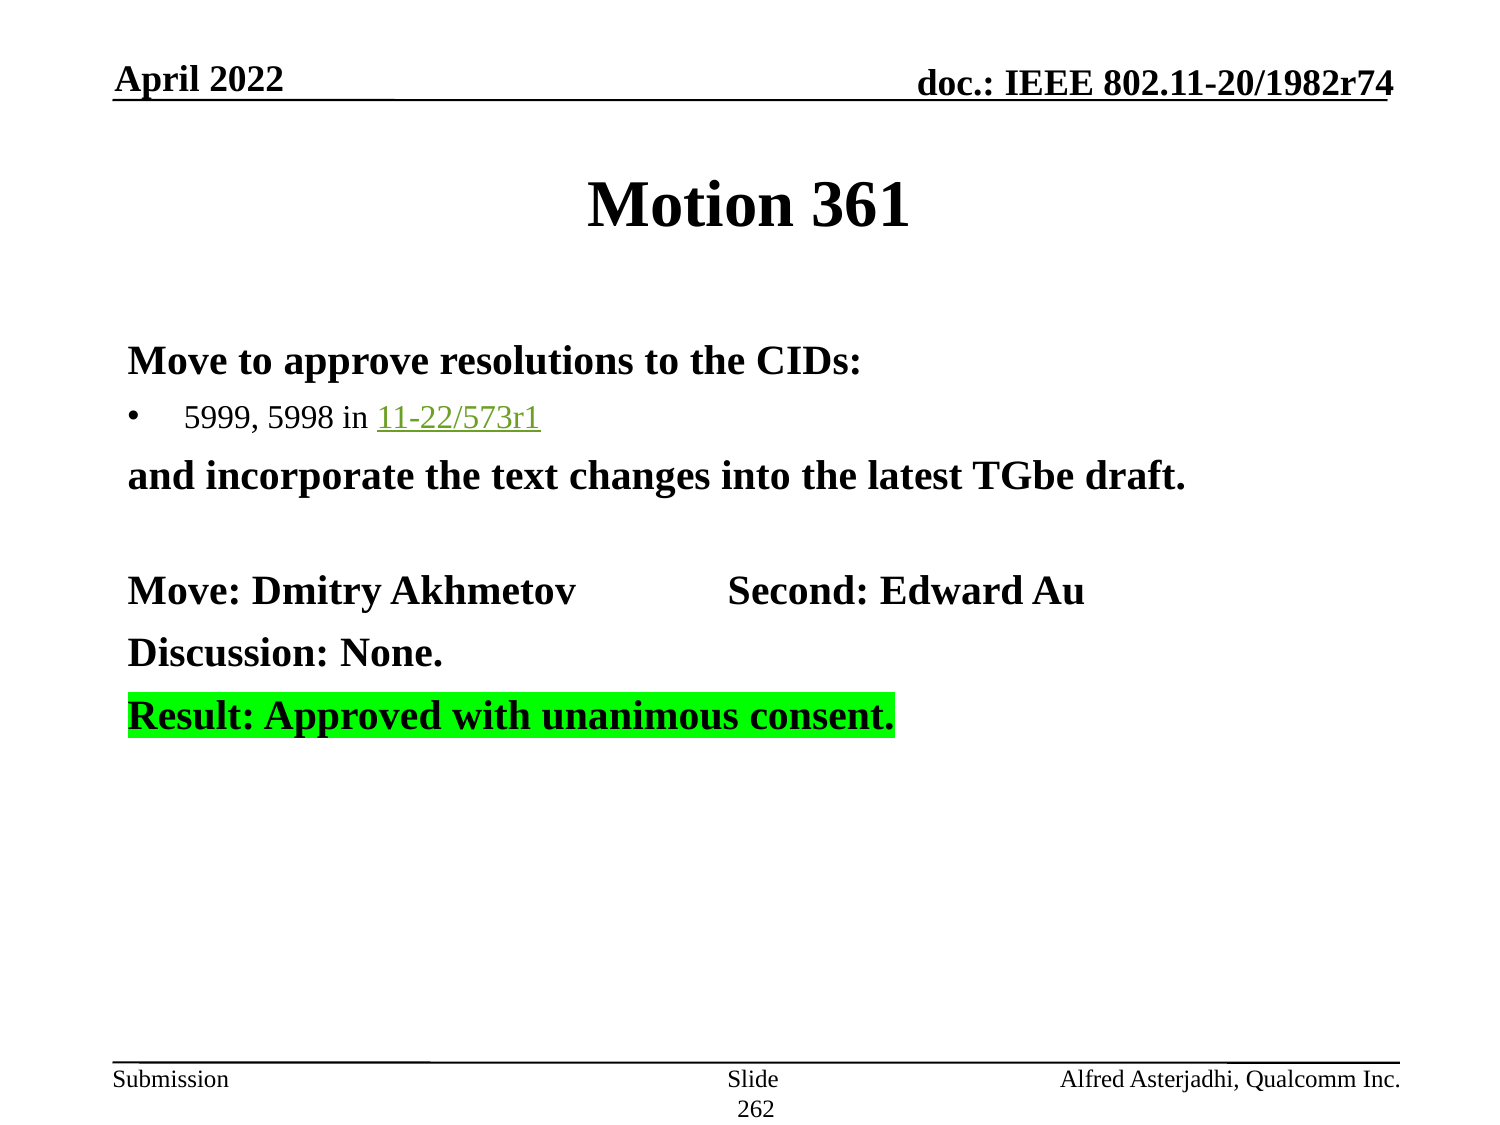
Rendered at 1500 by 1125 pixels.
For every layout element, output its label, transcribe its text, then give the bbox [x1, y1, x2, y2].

list Move to approve resolutions to the CIDs: 5999, 5998 in 11-22/573r1 and incorporate the text changes into the latest TGbe draft. Move: Dmitry Akhmetov Second: Edward Au Discussion: None. Result: Approved with unanimous consent. [112, 324, 1388, 1000]
title Motion 361 [112, 112, 1388, 288]
footer Alfred Asterjadhi, Qualcomm Inc. [878, 1061, 1402, 1093]
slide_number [114, 54, 423, 100]
slide_number Slide 262 [712, 1061, 800, 1123]
